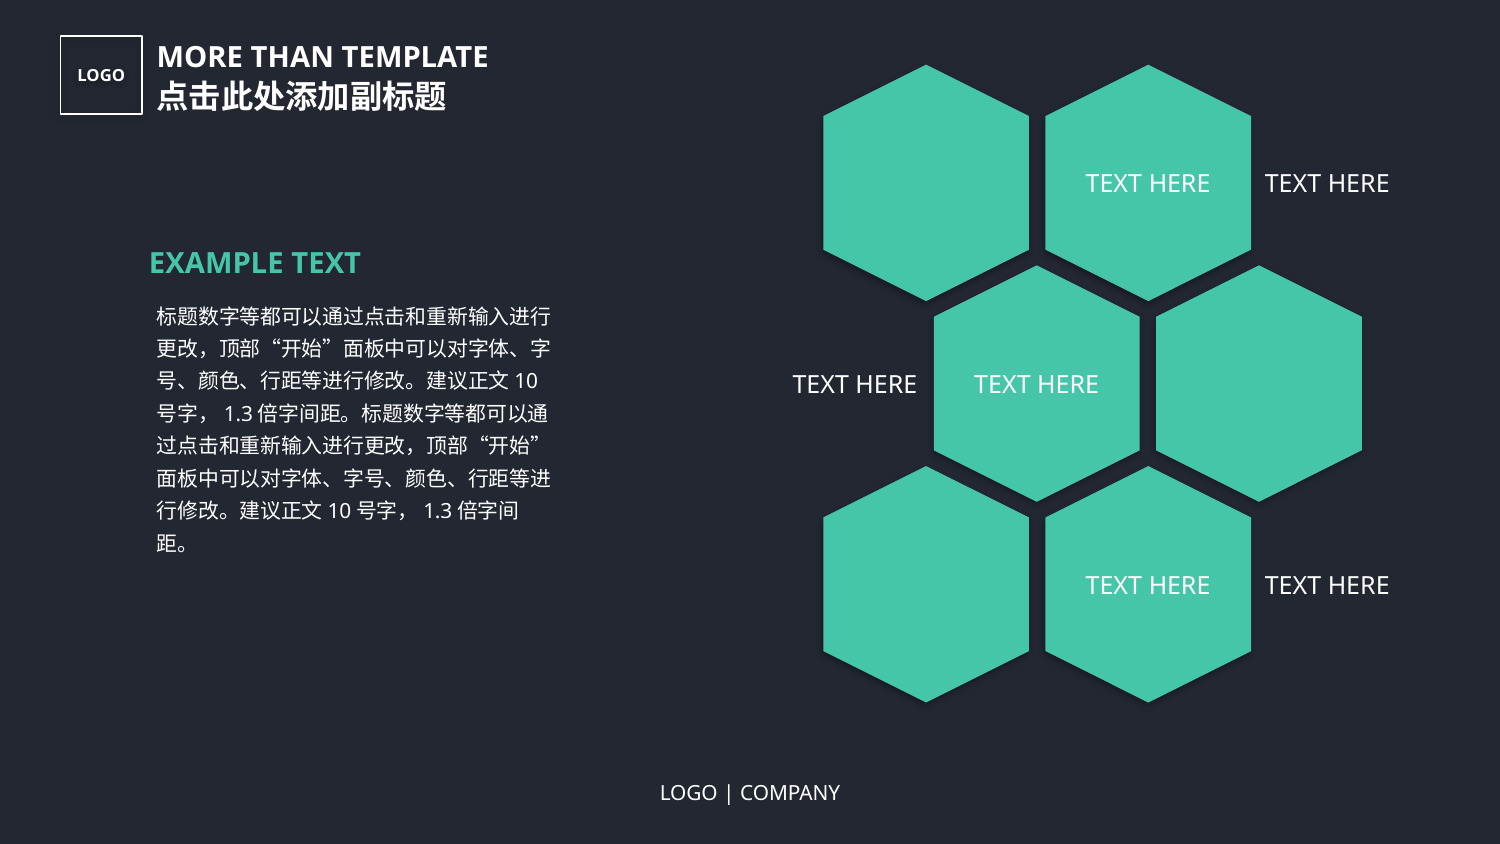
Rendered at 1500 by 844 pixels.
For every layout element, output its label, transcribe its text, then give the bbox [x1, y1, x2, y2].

text_box LOGO [60, 35, 143, 115]
text_box 标题数字等都可以通过点击和重新输入进行更改，顶部“开始”面板中可以对字体、字号、颜色、行距等进行修改。建议正文10号字，1.3倍字间距。标题数字等都可以通过点击和重新输入进行更改，顶部“开始”面板中可以对字体、字号、颜色、行距等进行修改。建议正文10号字，1.3倍字间距。 [141, 288, 570, 563]
text_box EXAMPLE TEXT [134, 219, 377, 288]
text_box TEXT HERE [1045, 466, 1252, 703]
text_box [1156, 265, 1362, 502]
text_box [823, 64, 1029, 302]
text_box TEXT HERE [933, 265, 1140, 502]
text_box [612, 64, 1500, 703]
text_box TEXT HERE [1045, 64, 1252, 302]
text_box [823, 466, 1029, 703]
text_box TEXT HERE [1257, 111, 1500, 254]
text_box TEXT HERE [1257, 513, 1500, 656]
text_box MORE THAN TEMPLATE 点击此处添加副标题 [141, 26, 514, 123]
text_box LOGO | COMPANY [588, 777, 912, 812]
text_box TEXT HERE [669, 312, 926, 455]
